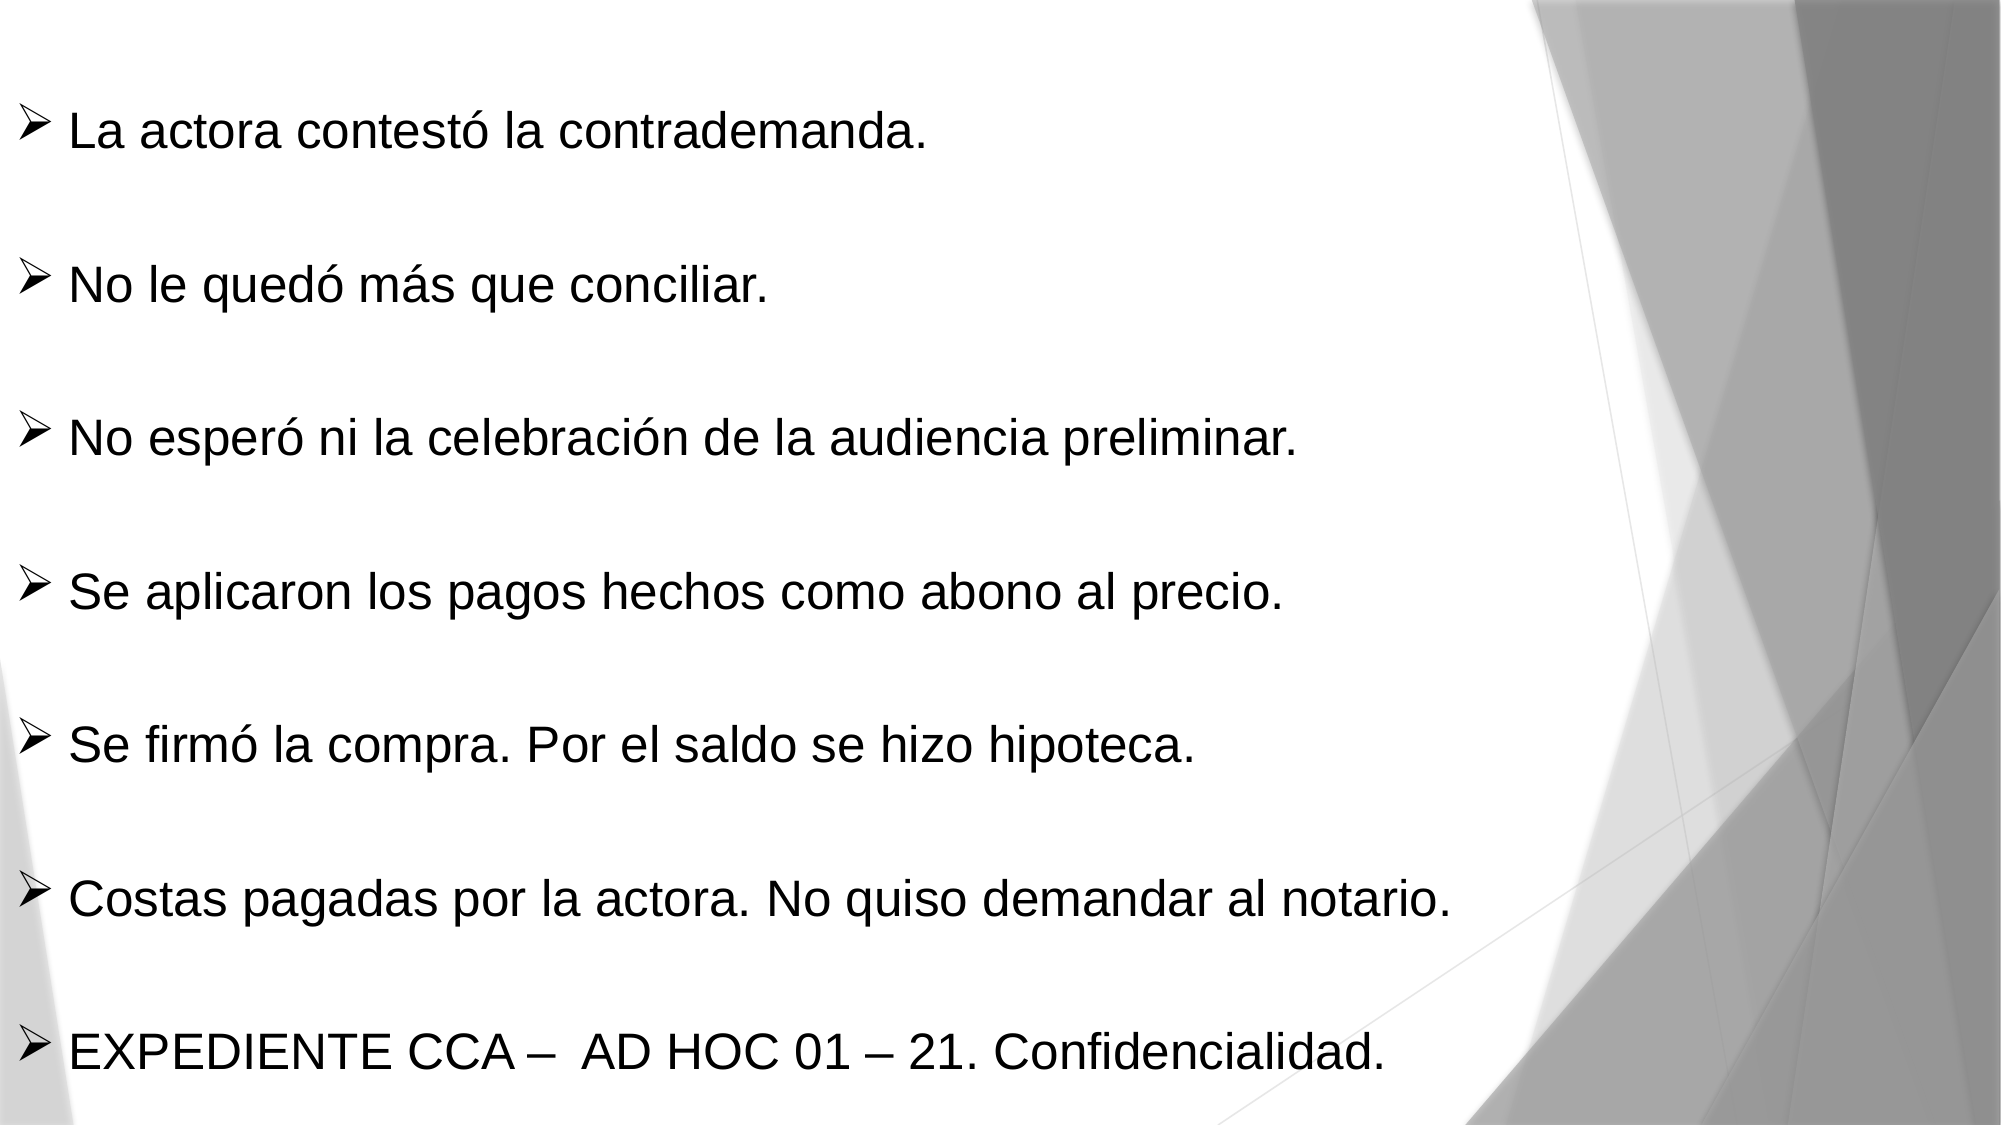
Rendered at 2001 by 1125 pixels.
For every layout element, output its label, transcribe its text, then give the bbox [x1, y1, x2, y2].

list La actora contestó la contrademanda. No le quedó más que conciliar. No esperó ni la celebración de la audiencia preliminar. Se aplicaron los pagos hechos como abono al precio. Se firmó la compra. Por el saldo se hizo hipoteca. Costas pagadas por la actora. No quiso demandar al notario. EXPEDIENTE CCA – AD HOC 01 – 21. Confidencialidad. [0, 16, 1965, 1092]
